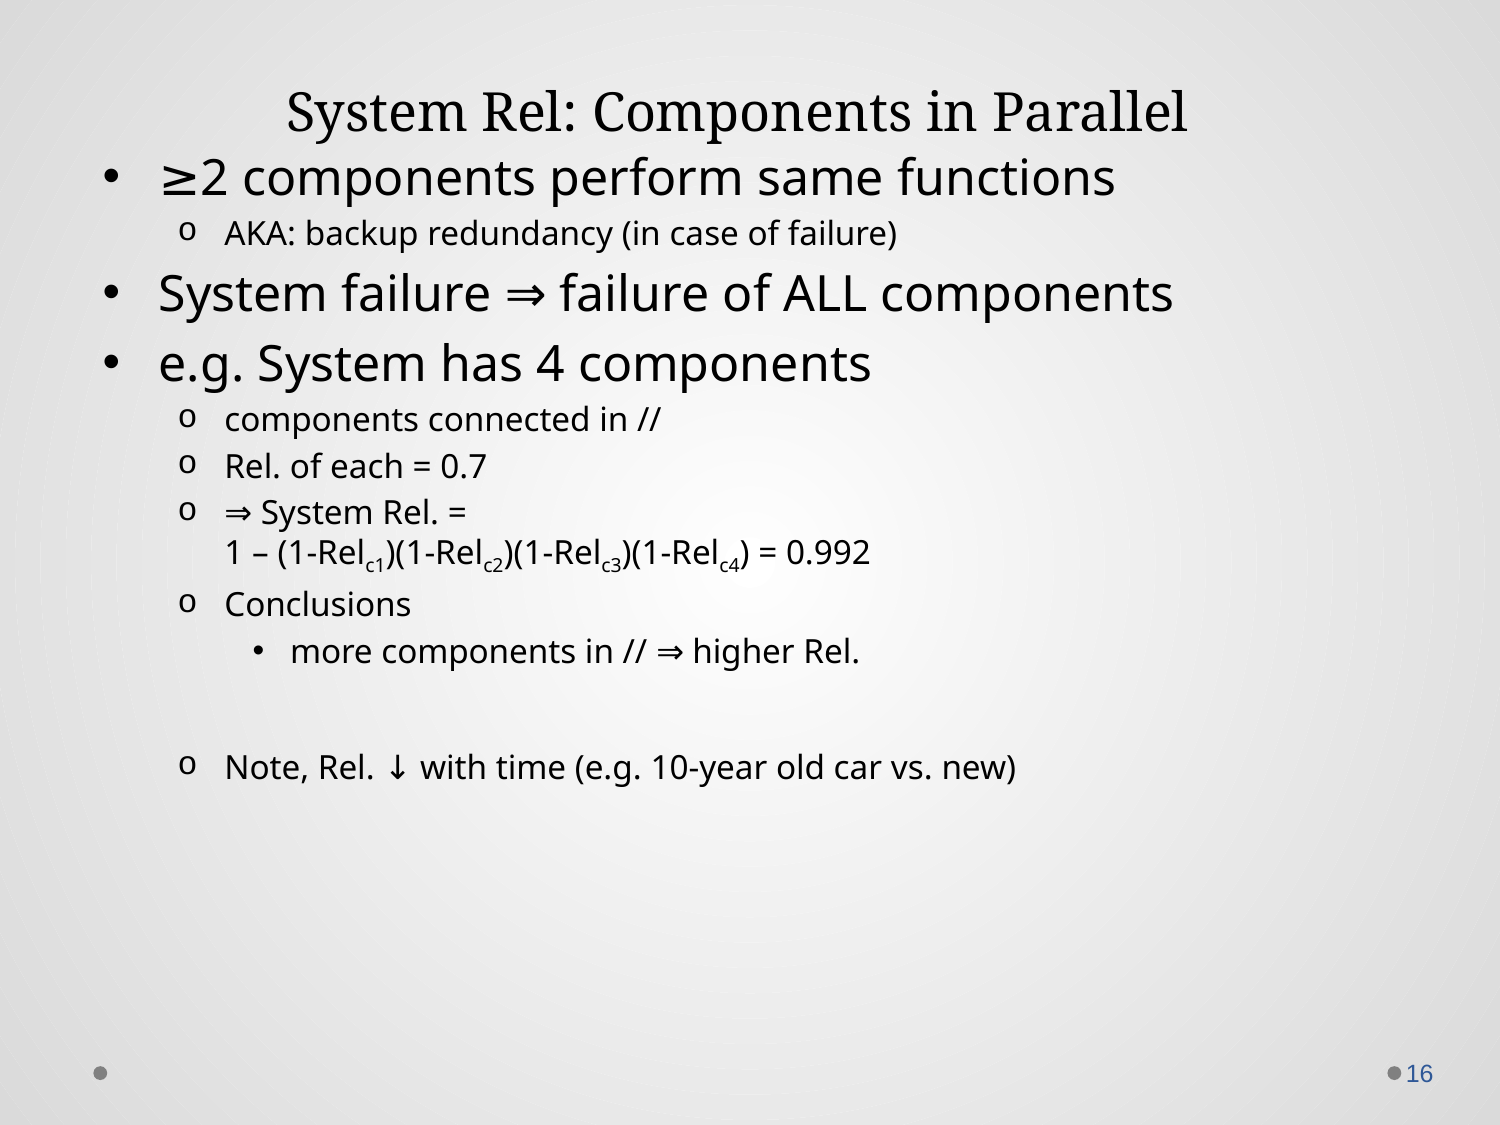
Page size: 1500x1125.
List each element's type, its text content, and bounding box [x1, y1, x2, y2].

title System Rel: Components in Parallel [62, 50, 1413, 150]
slide_number 16 [1401, 1042, 1494, 1103]
list ≥2 components perform same functions AKA: backup redundancy (in case of failure) System failure ⇒ failure of ALL components e.g. System has 4 components components connected in // Rel. of each = 0.7 ⇒ System Rel. = 1 – (1-Relc1)(1-Relc2)(1-Relc3)(1-Relc4) = 0.992 Conclusions more components in // ⇒ higher Rel. Note, Rel. ↓ with time (e.g. 10-year old car vs. new) [87, 137, 1438, 1113]
